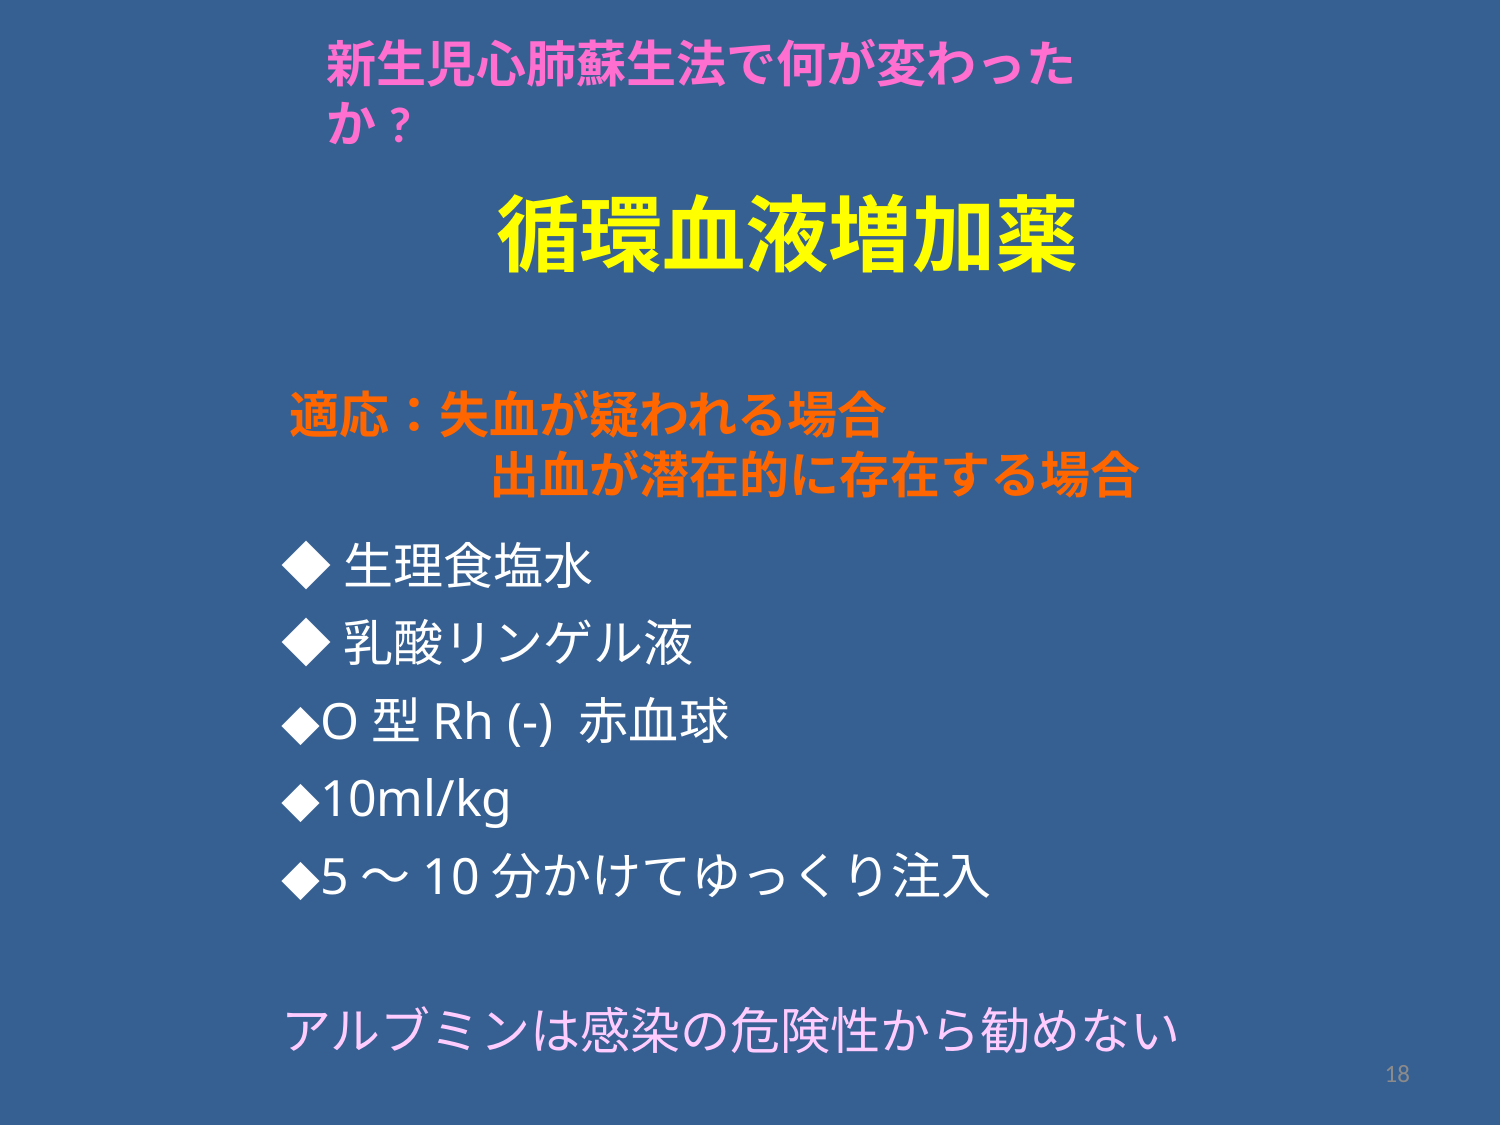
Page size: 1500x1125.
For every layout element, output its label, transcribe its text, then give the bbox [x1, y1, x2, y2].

text_box 適応：失血が疑われる場合 出血が潜在的に存在する場合 [274, 376, 1188, 511]
text_box 新生児心肺蘇生法で何が変わったか? [311, 24, 1175, 160]
slide_number 18 [1074, 1042, 1425, 1103]
text_box ◆生理食塩水 ◆乳酸リンゲル液 ◆O型Rh (-) 赤血球 ◆10ml/kg ◆5〜10分かけてゆっくり注入 アルブミンは感染の危険性から勧めない [275, 549, 1218, 1044]
text_box 循環血液増加薬 [231, 137, 1269, 283]
